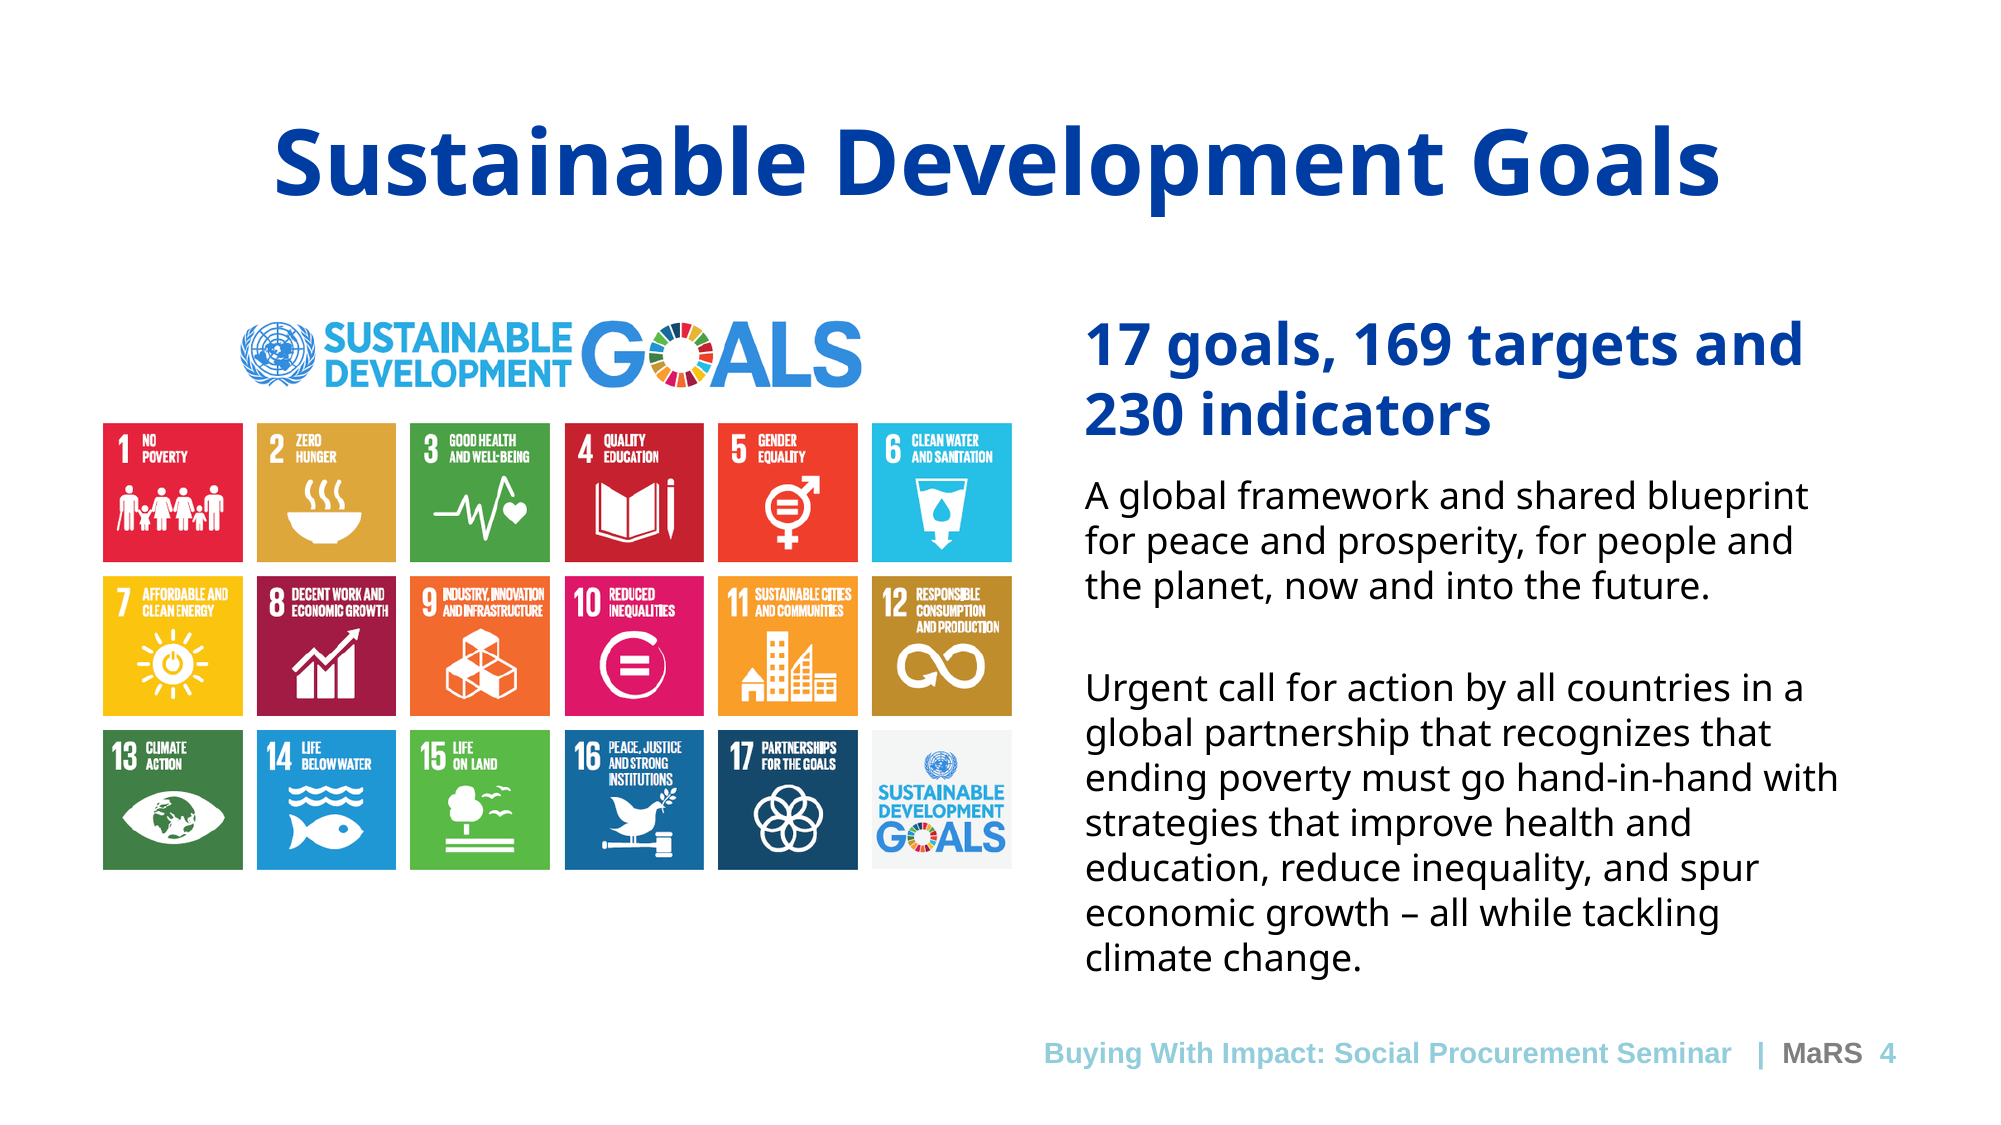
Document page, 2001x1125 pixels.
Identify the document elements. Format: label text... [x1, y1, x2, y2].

title Sustainable Development Goals [85, 82, 1912, 250]
picture [64, 299, 1044, 898]
text_box 17 goals, 169 targets and 230 indicators A global framework and shared blueprint for peace and prosperity, for people and the planet, now and into the future. Urgent call for action by all countries in a global partnership that recognizes that ending poverty must go hand-in-hand with strategies that improve health and education, reduce inequality, and spur economic growth – all while tackling climate change. [1069, 299, 1866, 1032]
